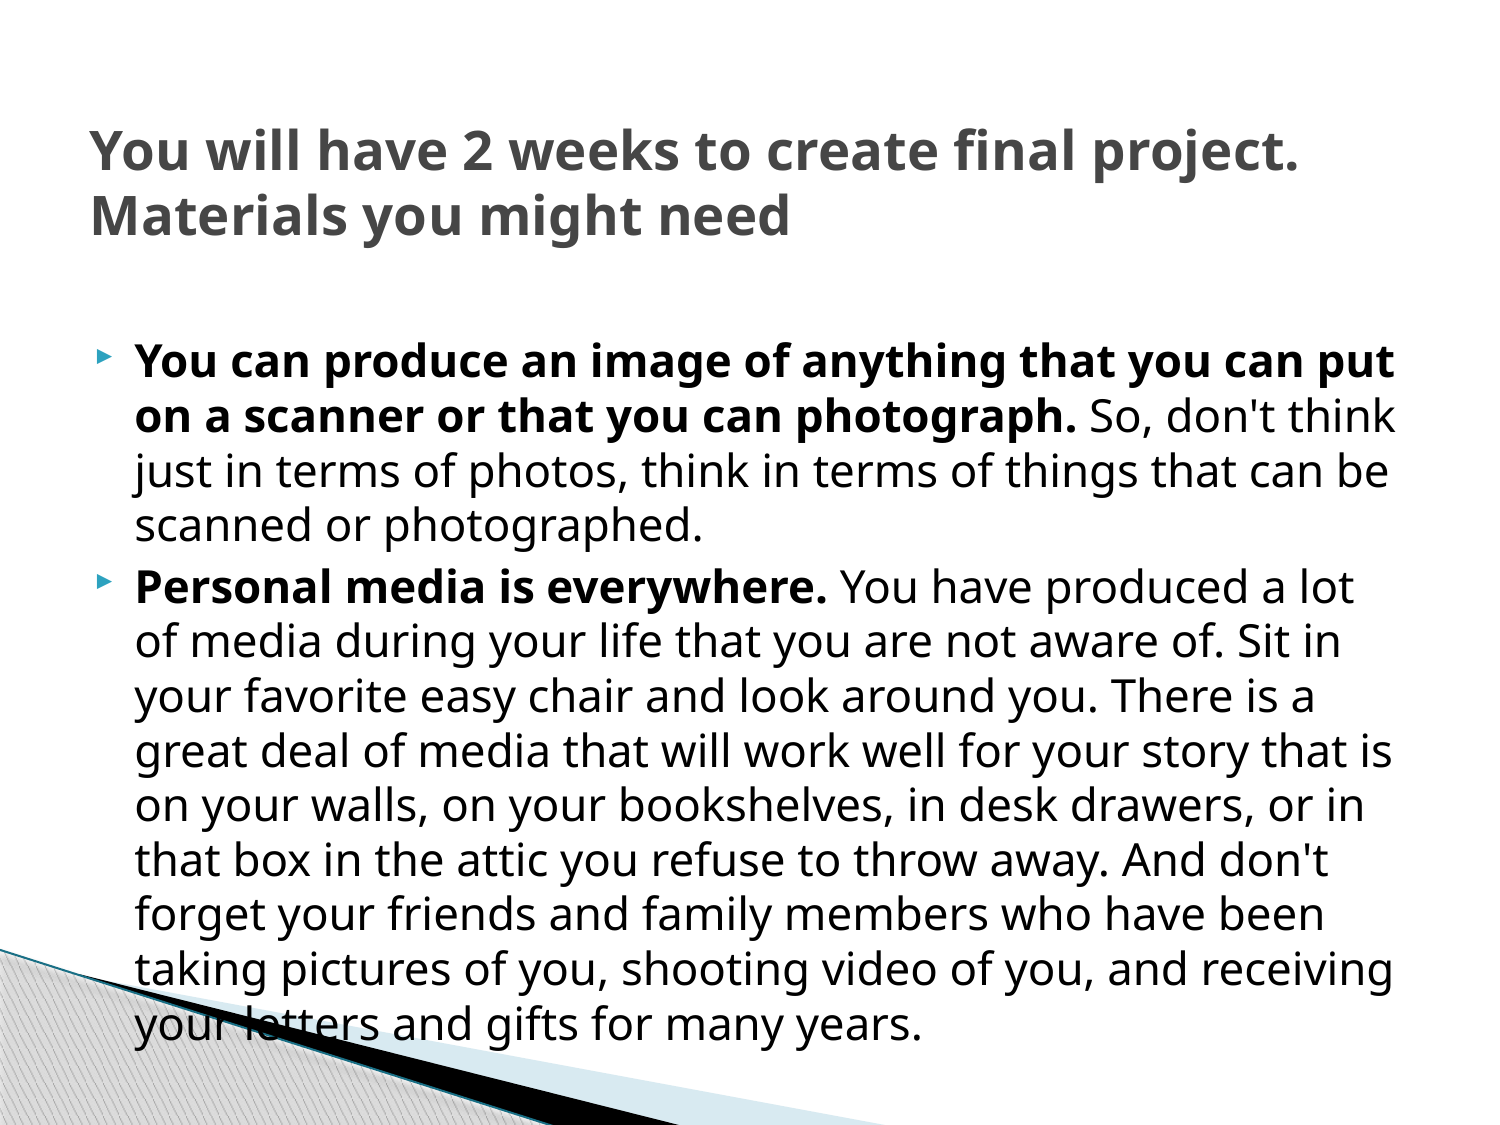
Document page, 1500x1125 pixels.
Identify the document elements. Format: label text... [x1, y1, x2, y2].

list You can produce an image of anything that you can put on a scanner or that you can photograph. So, don't think just in terms of photos, think in terms of things that can be scanned or photographed. Personal media is everywhere. You have produced a lot of media during your life that you are not aware of. Sit in your favorite easy chair and look around you. There is a great deal of media that will work well for your story that is on your walls, on your bookshelves, in desk drawers, or in that box in the attic you refuse to throw away. And don't forget your friends and family members who have been taking pictures of you, shooting video of you, and receiving your letters and gifts for many years. [62, 324, 1413, 1068]
title You will have 2 weeks to create final project. Materials you might need [75, 87, 1425, 275]
